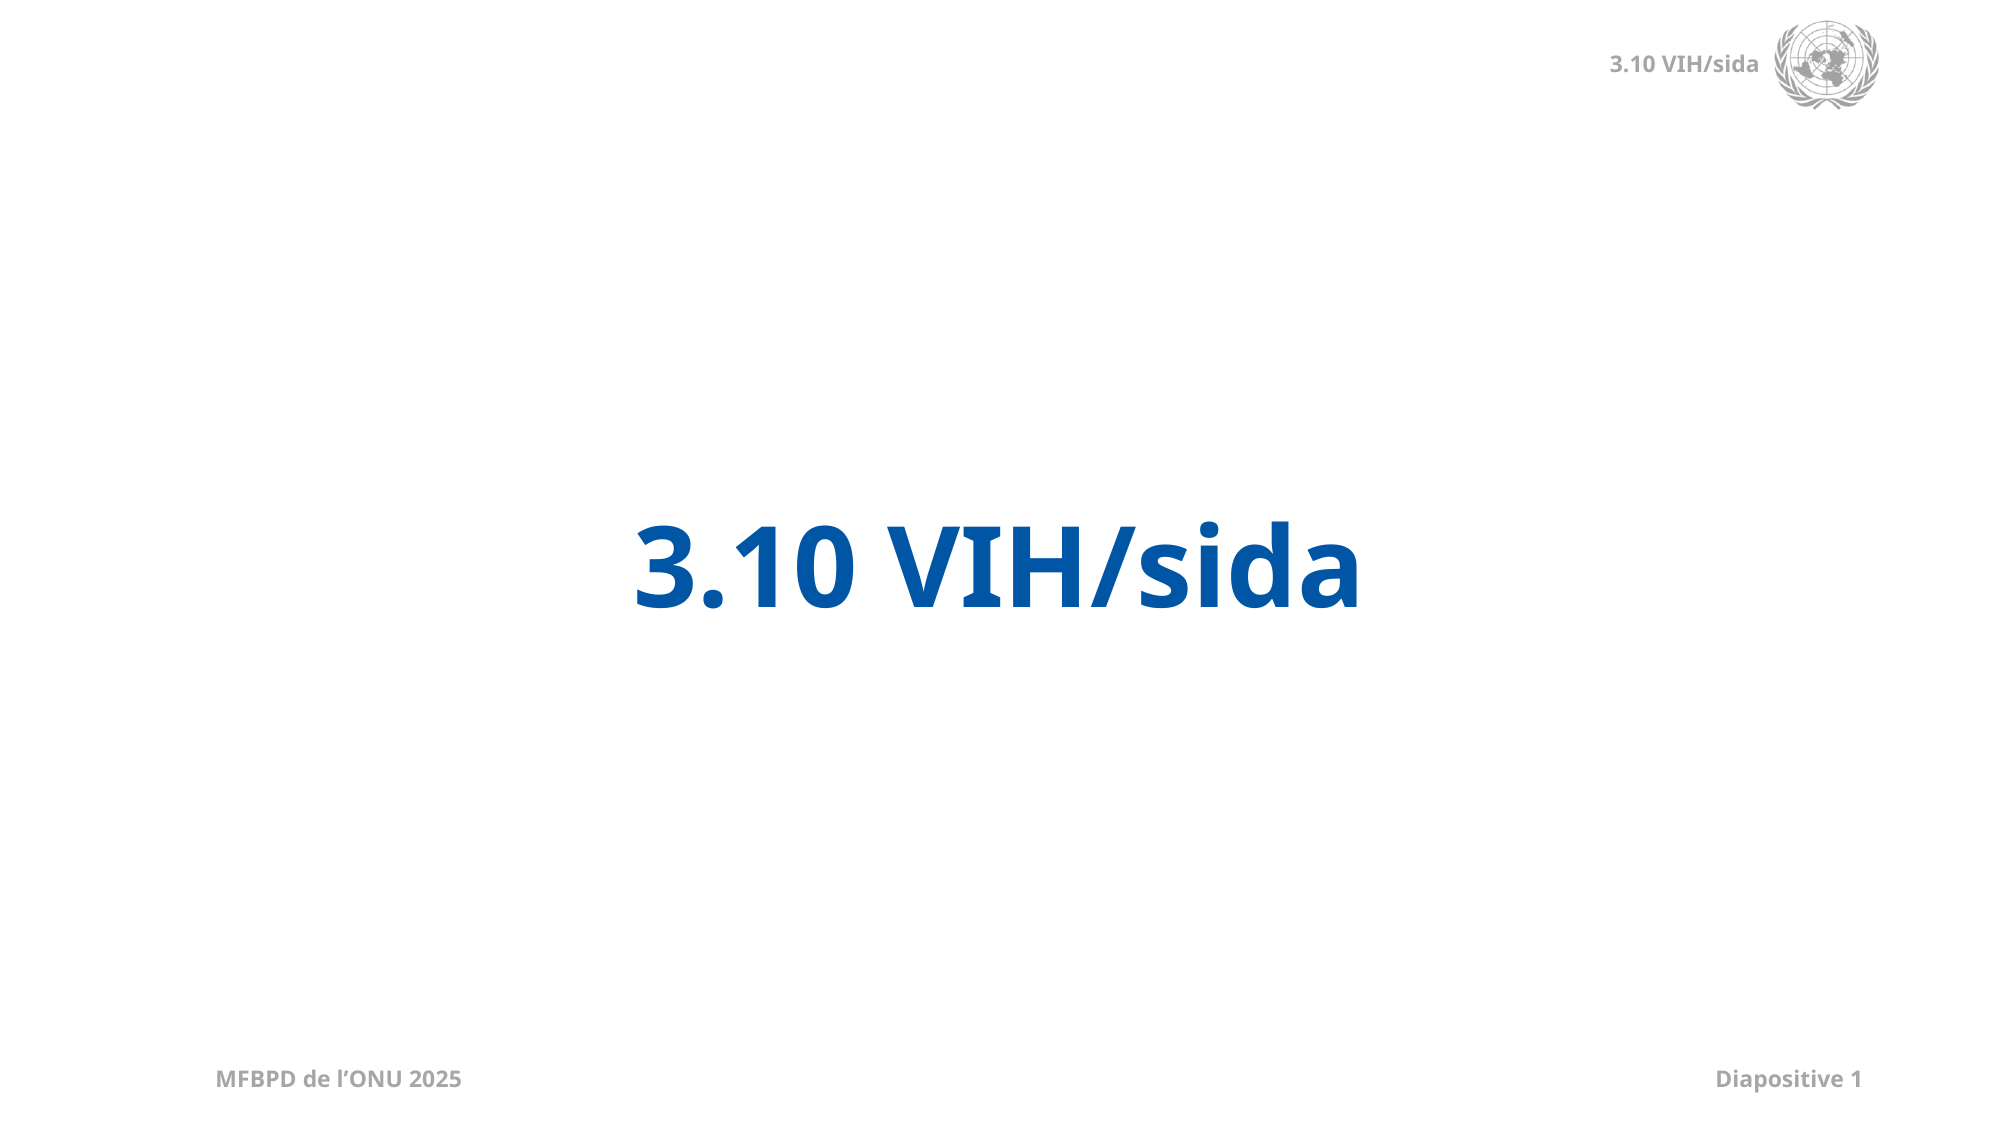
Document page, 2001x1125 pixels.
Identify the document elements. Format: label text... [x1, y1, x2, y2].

text_box 3.10 VIH/sida [249, 487, 1750, 638]
